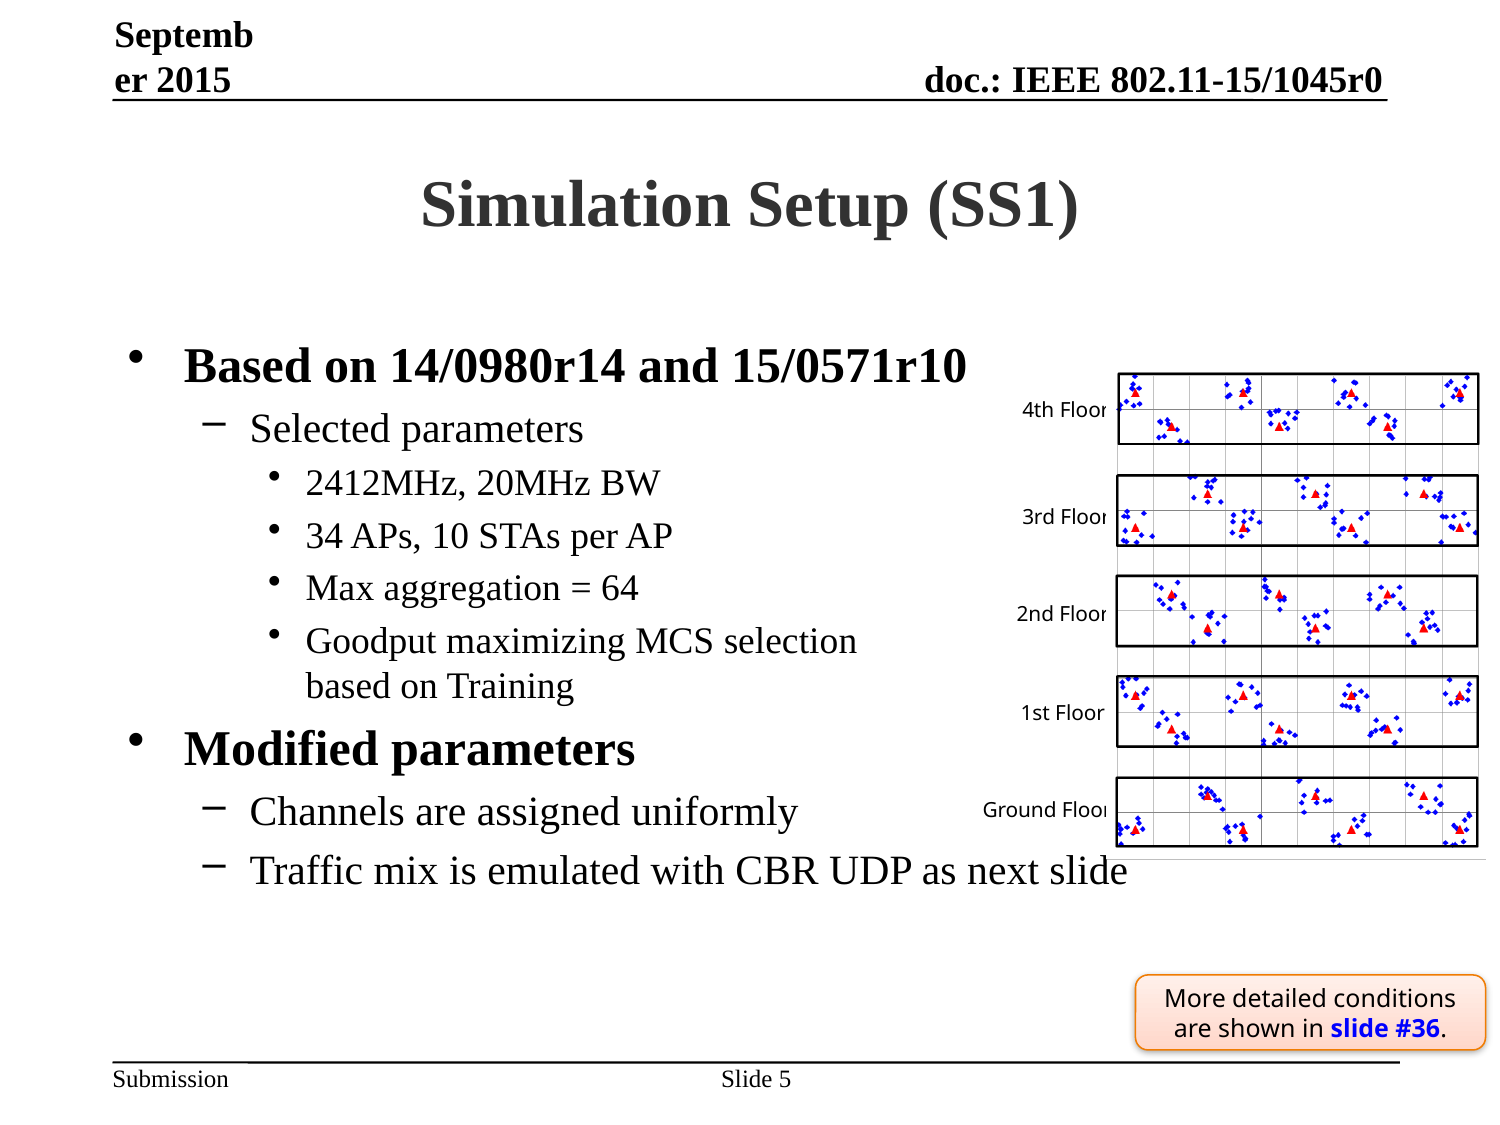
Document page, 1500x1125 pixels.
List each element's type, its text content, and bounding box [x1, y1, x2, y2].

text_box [975, 362, 1486, 860]
text_box More detailed conditions are shown in slide #36. [1134, 974, 1487, 1051]
slide_number Slide 5 [712, 1061, 800, 1093]
title Simulation Setup (SS1) [112, 112, 1388, 288]
list Based on 14/0980r14 and 15/0571r10 Selected parameters 2412MHz, 20MHz BW 34 APs, 10 STAs per AP Max aggregation = 64 Goodput maximizing MCS selection based on Training Modified parameters Channels are assigned uniformly Traffic mix is emulated with CBR UDP as next slide [112, 324, 1388, 1001]
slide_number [114, 54, 270, 101]
